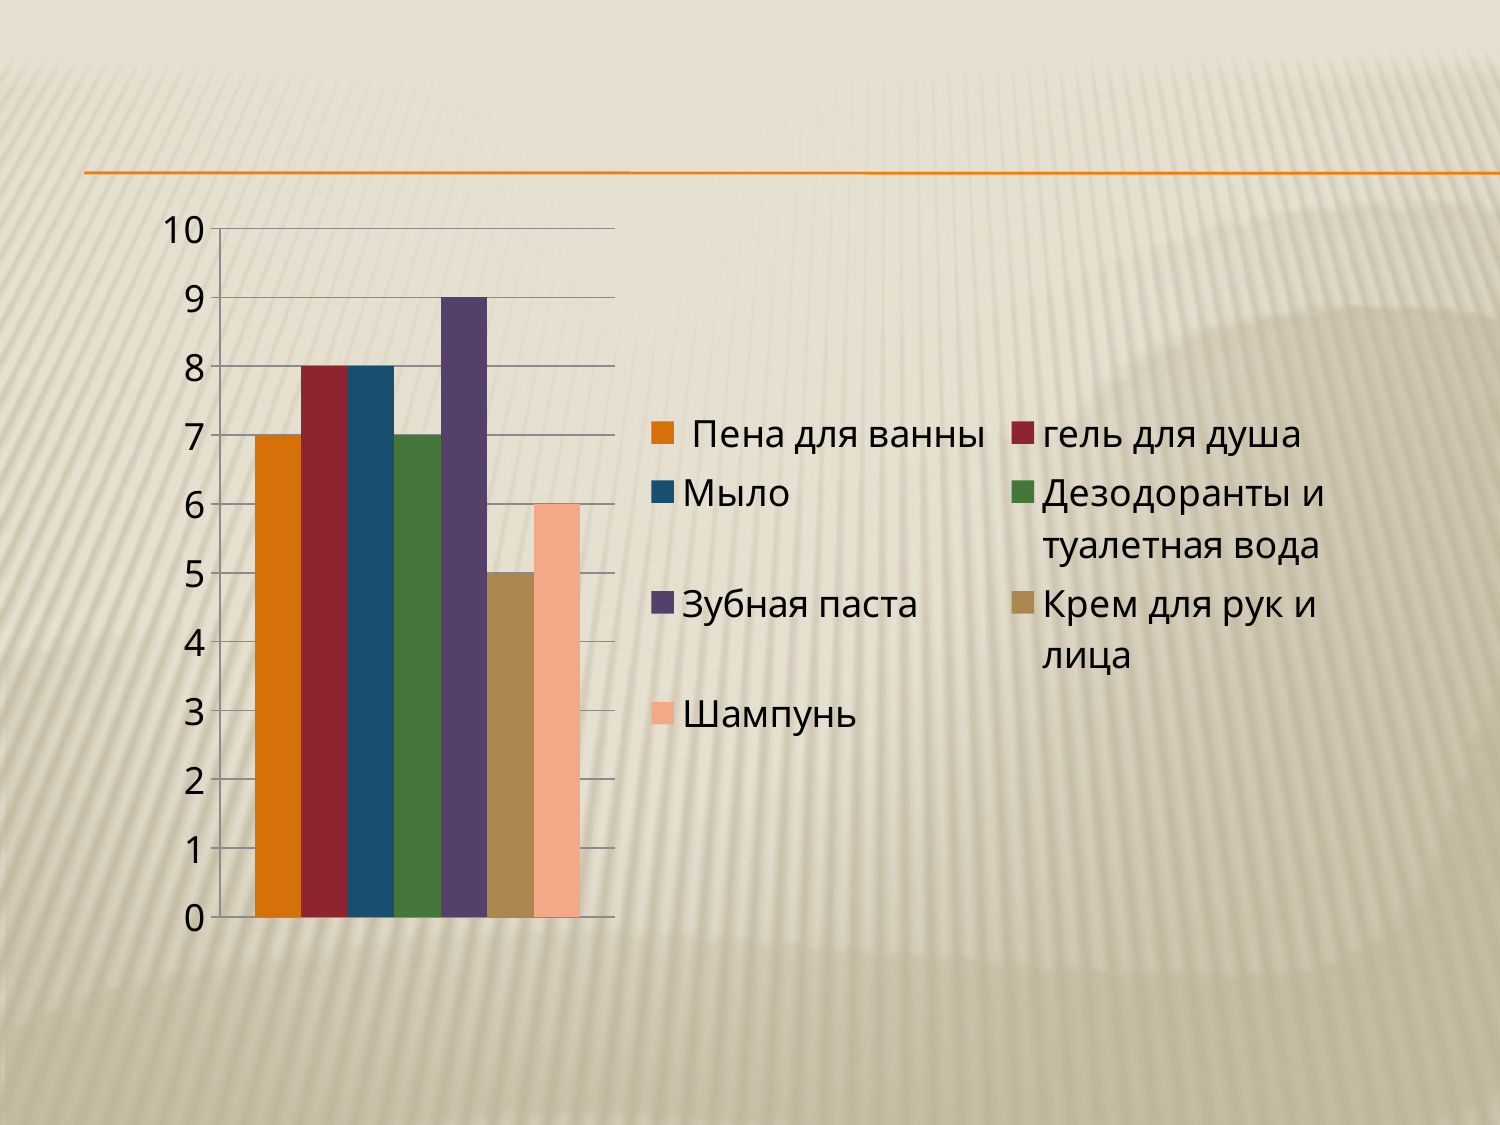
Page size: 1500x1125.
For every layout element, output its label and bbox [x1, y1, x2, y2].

chart [137, 187, 1351, 959]
